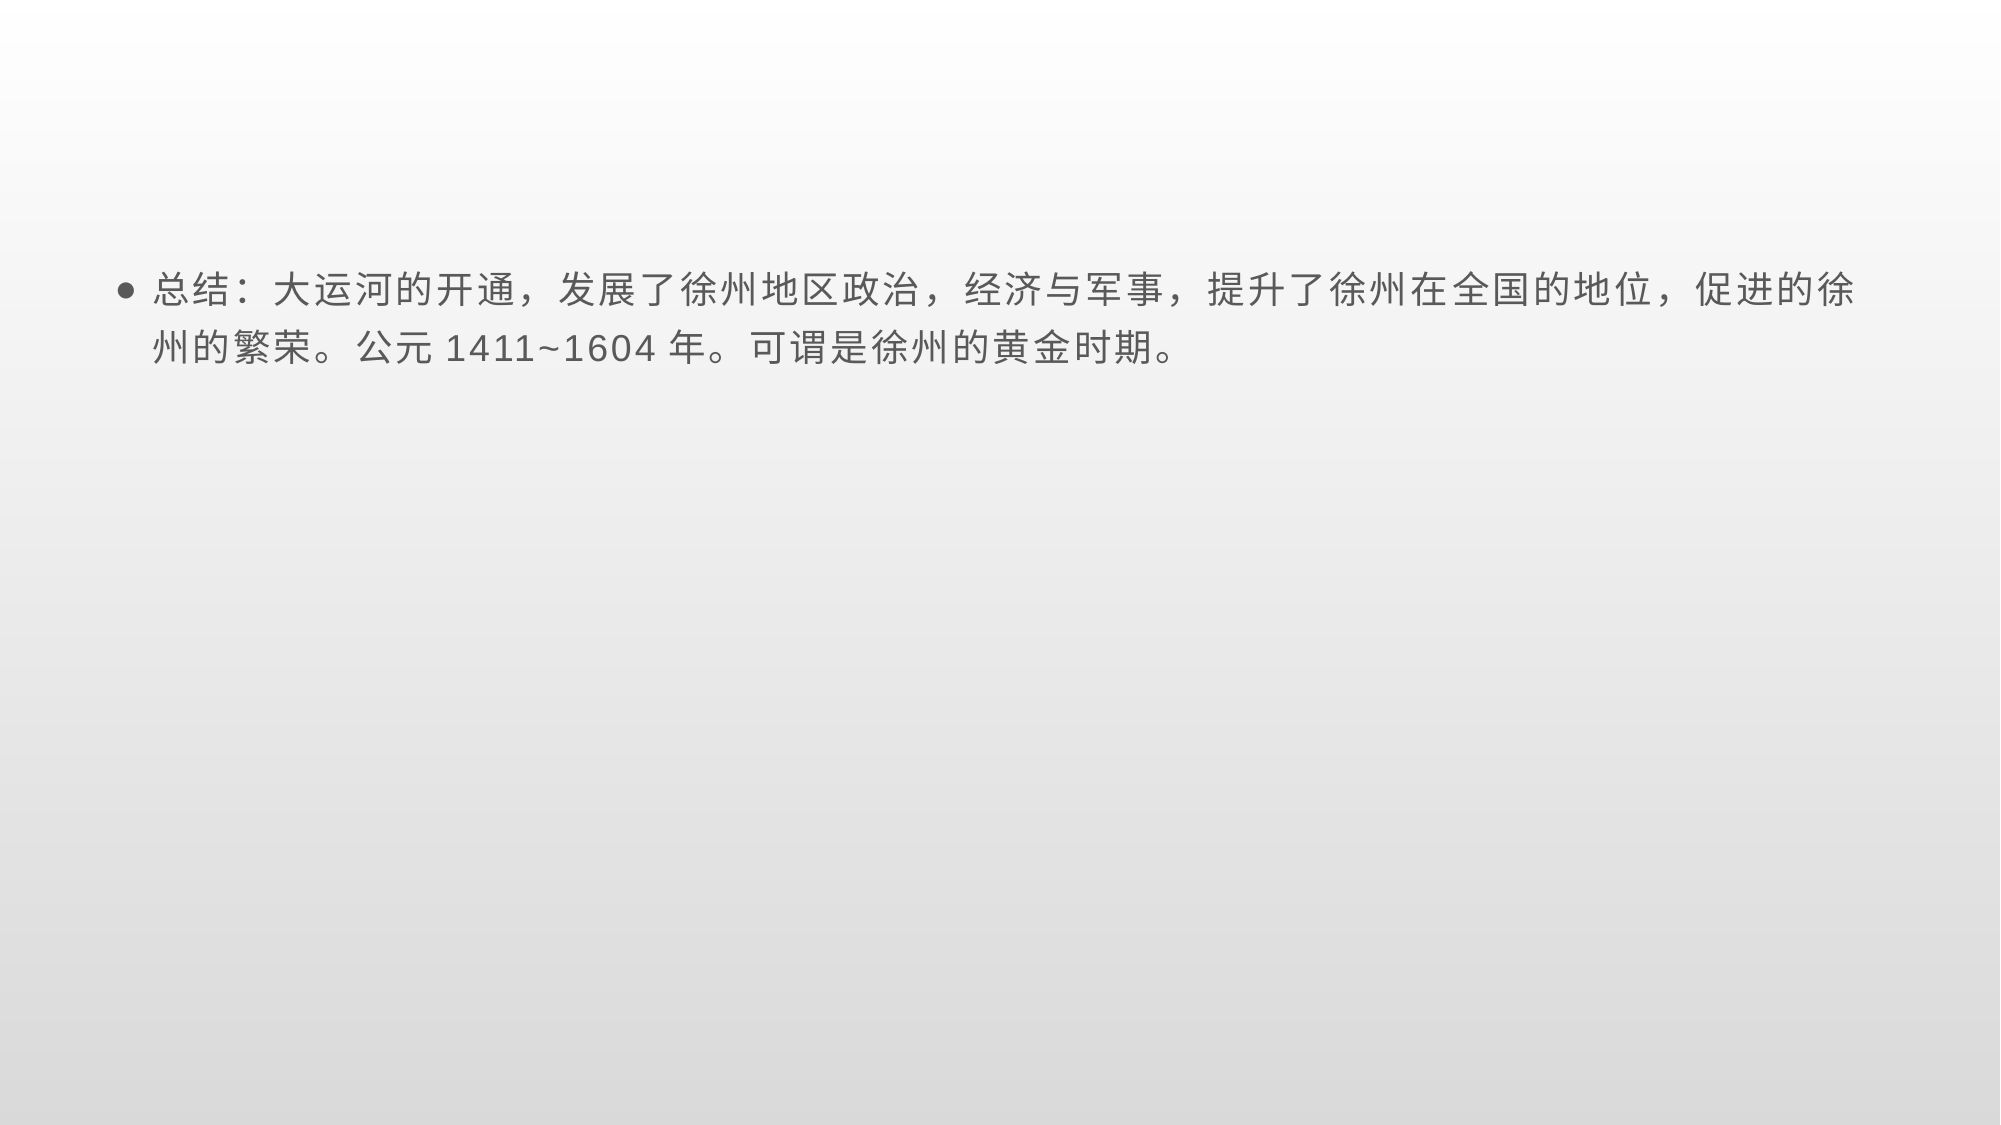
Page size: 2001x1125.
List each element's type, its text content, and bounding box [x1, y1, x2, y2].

list 总结：大运河的开通，发展了徐州地区政治，经济与军事，提升了徐州在全国的地位，促进的徐州的繁荣。公元1411~1604年。可谓是徐州的黄金时期。 [99, 244, 1900, 1026]
